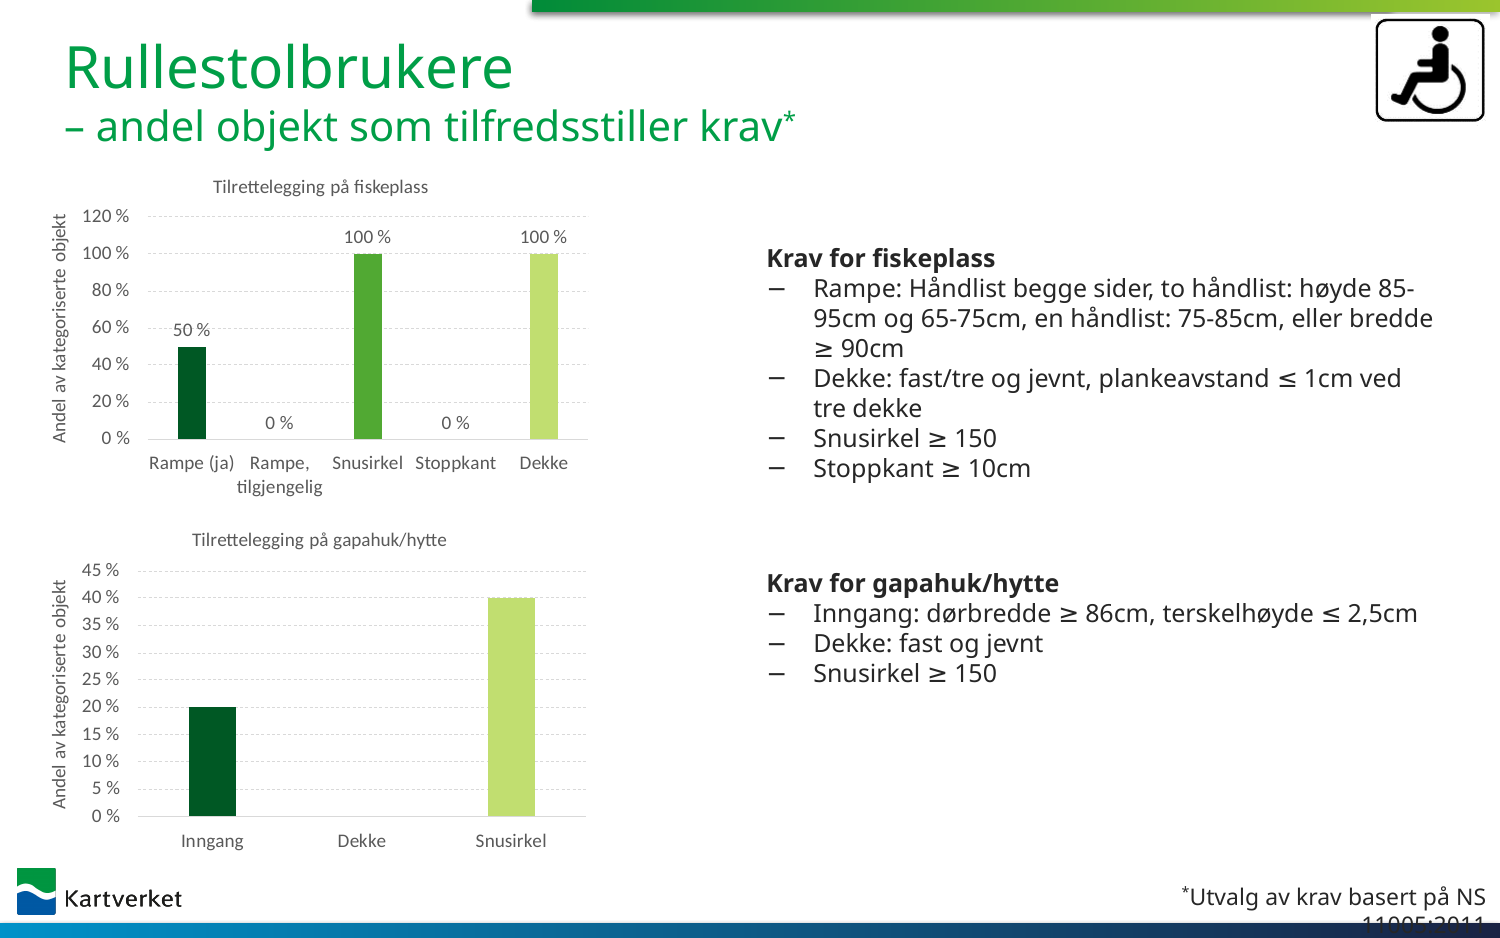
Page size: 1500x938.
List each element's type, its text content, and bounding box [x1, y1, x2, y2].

picture [41, 520, 597, 859]
text_box Krav for fiskeplass Rampe: Håndlist begge sider, to håndlist: høyde 85-95cm og 65-75cm, en håndlist: 75-85cm, eller bredde ≥ 90cm Dekke: fast/tre og jevnt, plankeavstand ≤ 1cm ved tre dekke Snusirkel ≥ 150 Stoppkant ≥ 10cm [751, 235, 1452, 490]
text_box *Utvalg av krav basert på NS 11005:2011 [1068, 873, 1500, 938]
text_box Rullestolbrukere – andel objekt som tilfredsstiller krav* [49, 29, 1431, 158]
picture [1371, 13, 1491, 127]
picture [41, 166, 599, 505]
text_box Krav for gapahuk/hytte Inngang: dørbredde ≥ 86cm, terskelhøyde ≤ 2,5cm Dekke: fast og jevnt Snusirkel ≥ 150 [751, 560, 1452, 695]
